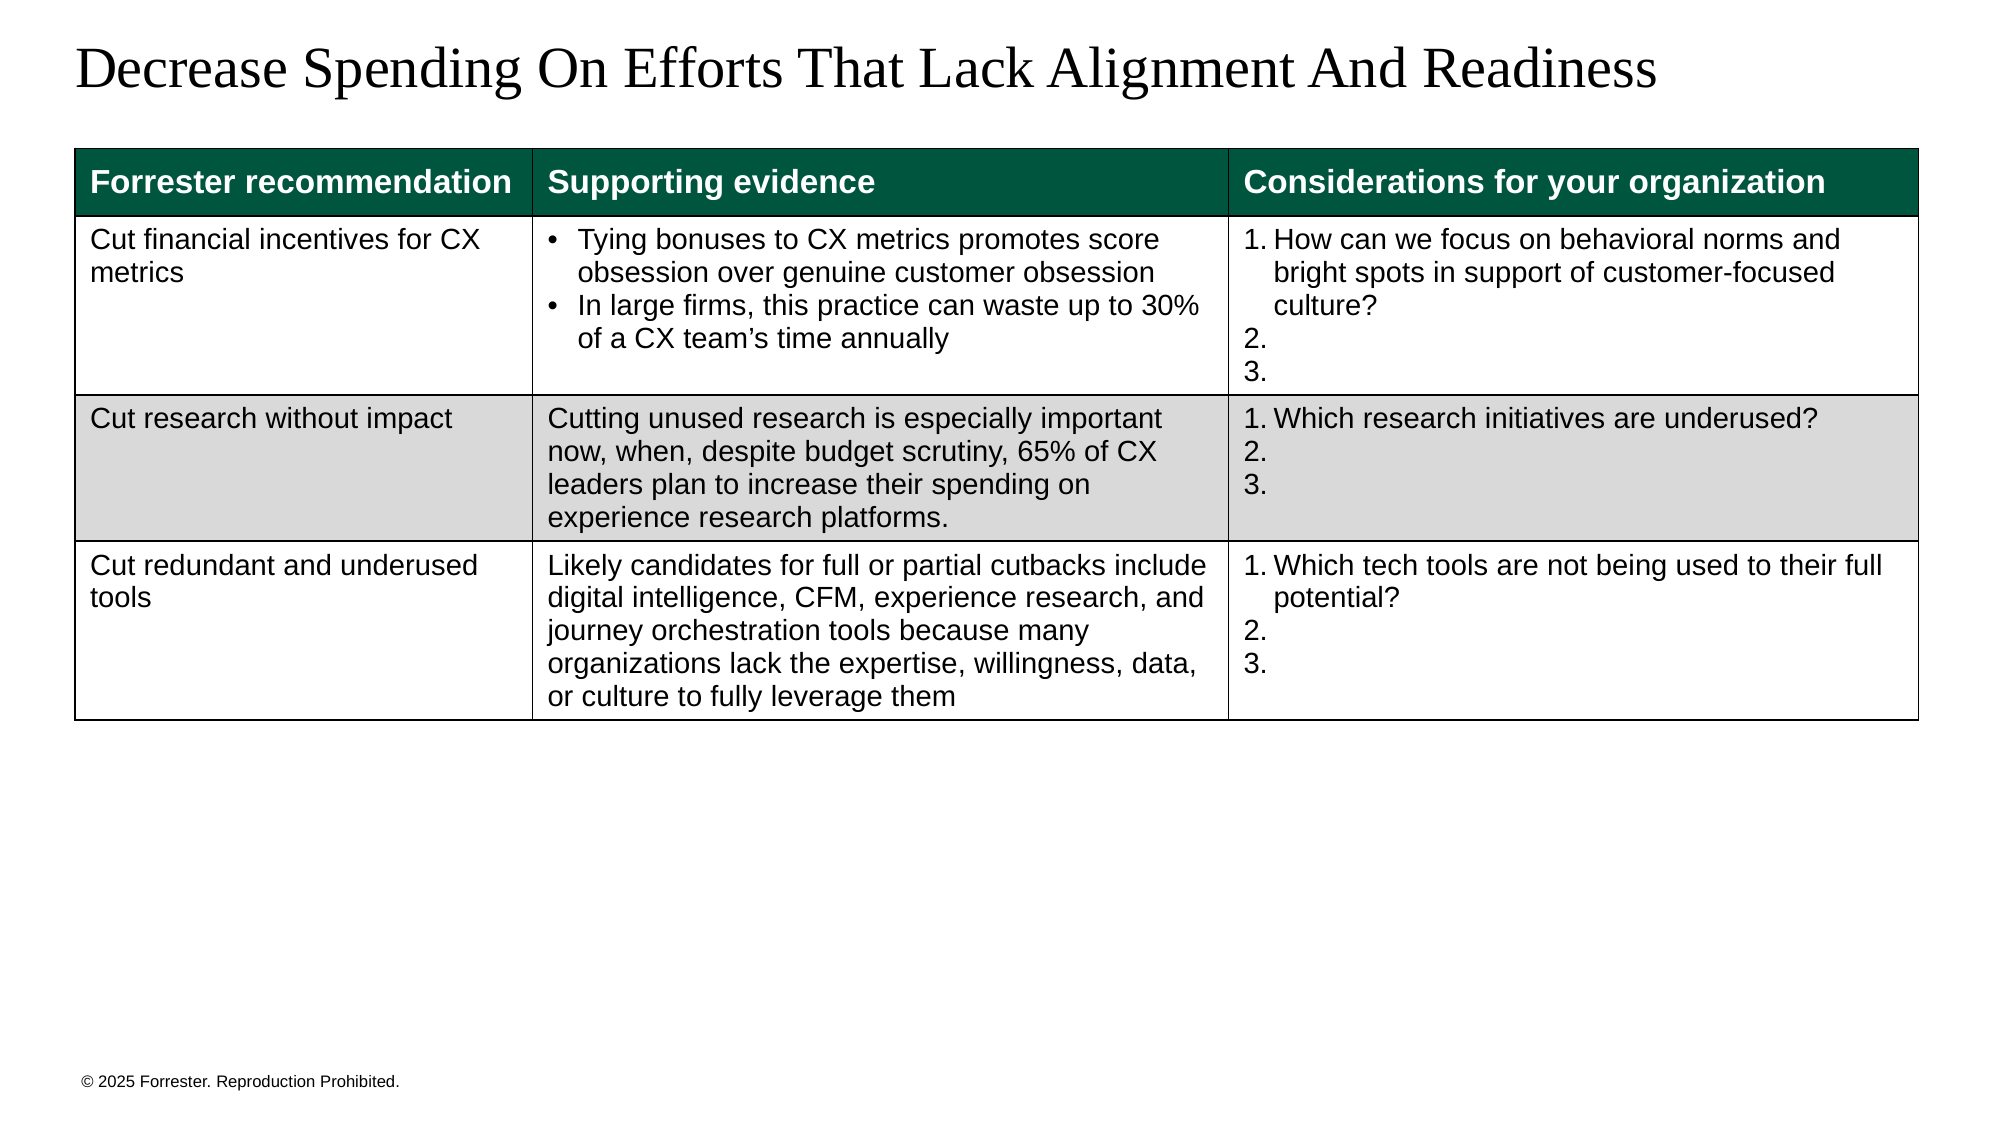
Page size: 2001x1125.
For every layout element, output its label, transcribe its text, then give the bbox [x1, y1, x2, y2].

table_cell Likely candidates for full or partial cutbacks include digital intelligence, CFM, experience research, and journey orchestration tools because many organizations lack the expertise, willingness, data, or culture to fully leverage them [533, 542, 1228, 719]
table_cell Which tech tools are not being used to their full potential? [1229, 542, 1918, 719]
table_cell Which research initiatives are underused? [1229, 396, 1918, 540]
table_cell How can we focus on behavioral norms and bright spots in support of customer-focused culture? [1229, 226, 1918, 394]
table_cell Cut redundant and underused tools [76, 542, 532, 719]
table_cell Tying bonuses to CX metrics promotes score obsession over genuine customer obsession In large firms, this practice can waste up to 30% of a CX team’s time annually [533, 226, 1228, 394]
table_cell Cutting unused research is especially important now, when, despite budget scrutiny, 65% of CX leaders plan to increase their spending on experience research platforms. [533, 396, 1228, 540]
table_cell Cut research without impact [76, 396, 532, 540]
table_cell Cut financial incentives for CX metrics [76, 226, 532, 394]
title Decrease Spending On Efforts That Lack Alignment And Readiness [75, 37, 1965, 226]
